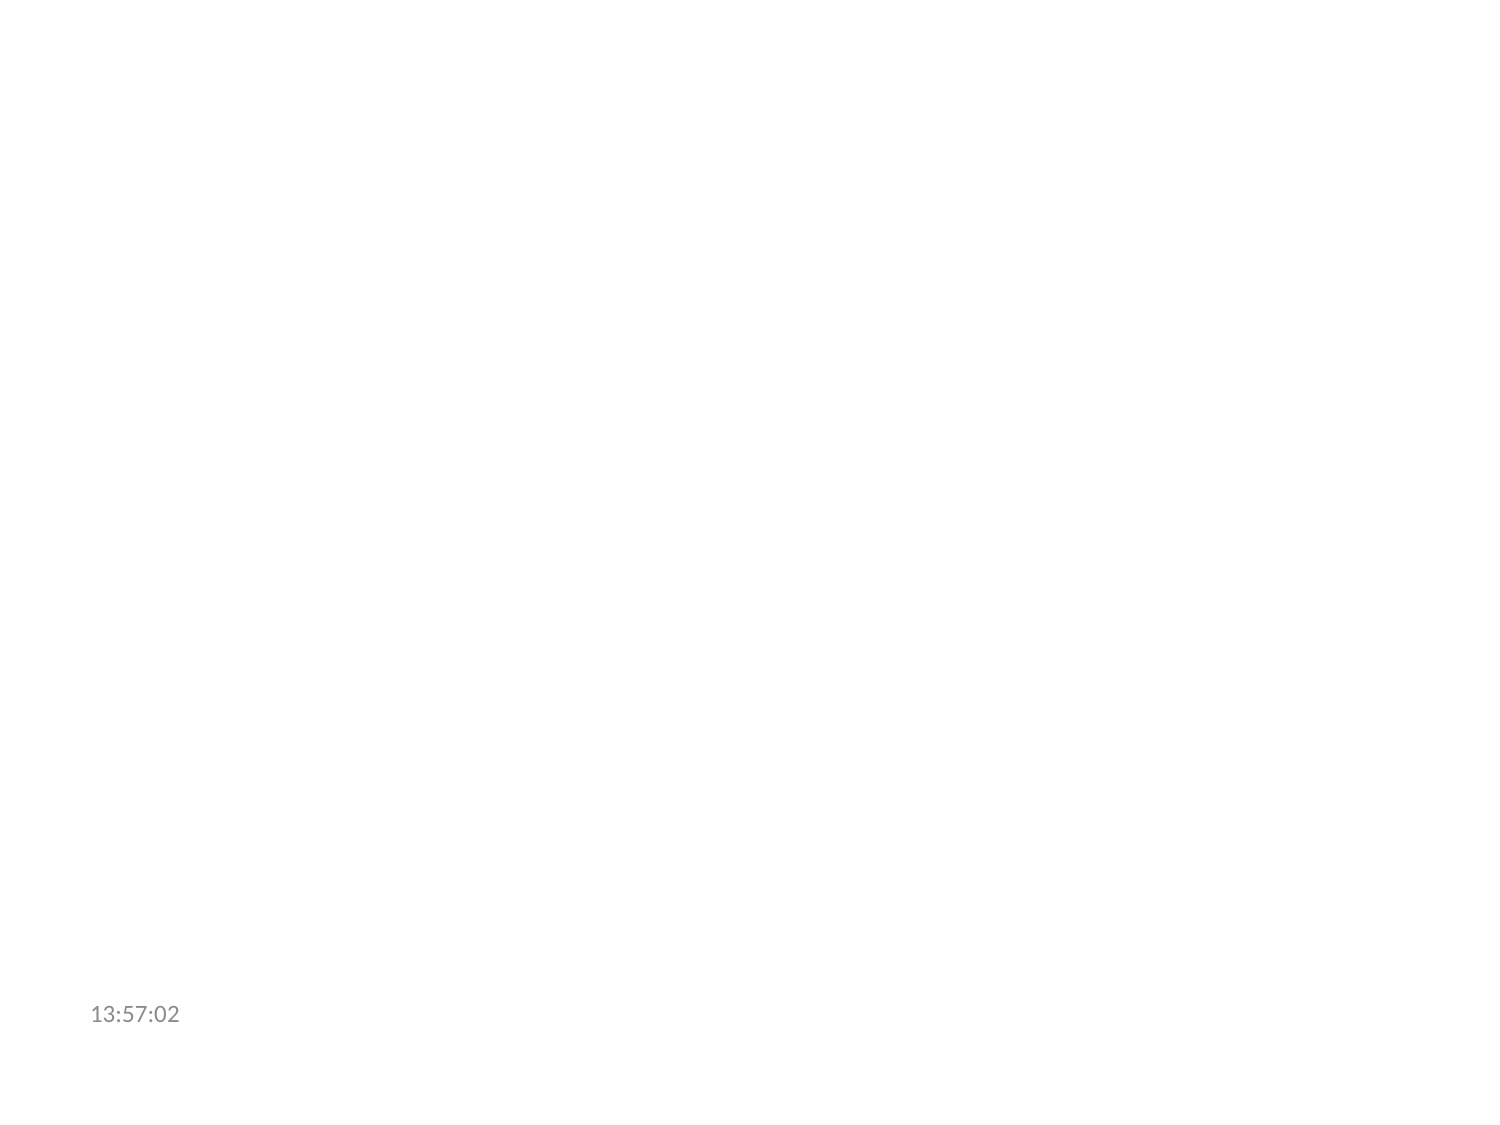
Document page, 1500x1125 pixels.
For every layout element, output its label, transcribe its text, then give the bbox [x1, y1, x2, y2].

text_box 15:35:09 [75, 982, 425, 1043]
